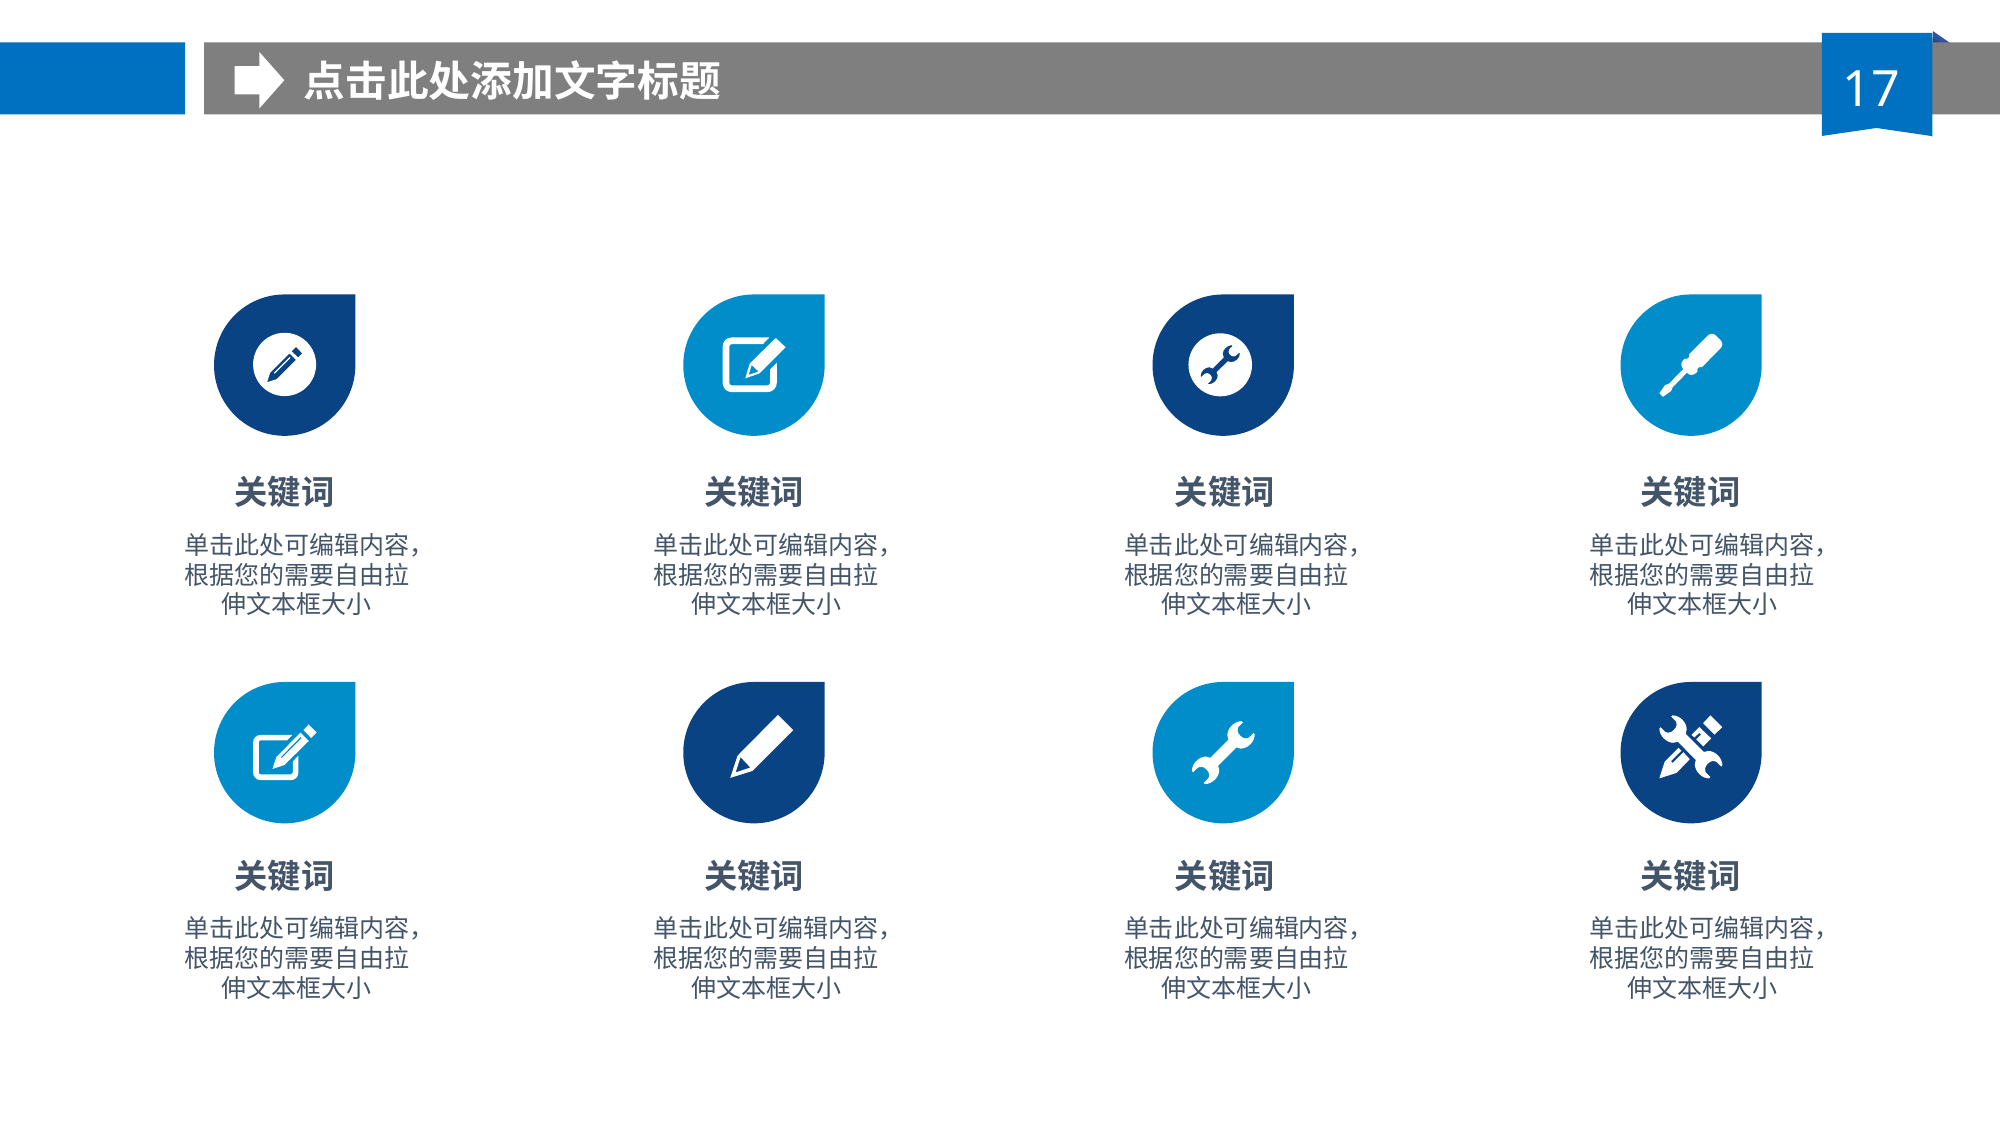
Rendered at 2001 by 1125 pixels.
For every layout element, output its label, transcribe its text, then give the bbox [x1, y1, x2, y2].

text_box 关键词 [1498, 471, 1883, 512]
text_box [303, 724, 317, 739]
text_box 关键词 [92, 855, 477, 896]
text_box 单击此处可编辑内容，根据您的需要自由拉伸文本框大小 [1123, 912, 1351, 1003]
text_box 关键词 [1032, 471, 1417, 512]
text_box [214, 294, 356, 436]
text_box 单击此处可编辑内容，根据您的需要自由拉伸文本框大小 [652, 529, 880, 620]
text_box [1620, 294, 1762, 436]
text_box [1933, 42, 2000, 115]
text_box [214, 681, 356, 824]
text_box 点击此处添加文字标题 [288, 47, 753, 112]
text_box 单击此处可编辑内容，根据您的需要自由拉伸文本框大小 [652, 912, 880, 1003]
text_box 单击此处可编辑内容，根据您的需要自由拉伸文本框大小 [183, 529, 411, 620]
text_box [253, 734, 299, 781]
text_box [1703, 715, 1723, 735]
text_box [272, 732, 309, 770]
text_box [1191, 721, 1255, 785]
text_box 关键词 [1032, 855, 1417, 896]
text_box [1659, 747, 1690, 779]
text_box [730, 714, 794, 778]
text_box 关键词 [92, 471, 477, 512]
text_box 单击此处可编辑内容，根据您的需要自由拉伸文本框大小 [183, 912, 411, 1003]
text_box [0, 42, 186, 115]
text_box 17 [1822, 49, 1933, 193]
text_box [253, 332, 317, 397]
text_box [234, 52, 285, 109]
text_box 关键词 [562, 855, 946, 896]
text_box [683, 294, 825, 436]
text_box 单击此处可编辑内容，根据您的需要自由拉伸文本框大小 [1588, 912, 1816, 1003]
text_box [1620, 681, 1762, 824]
text_box [204, 42, 1821, 115]
text_box [1659, 333, 1723, 397]
text_box [683, 681, 825, 824]
text_box 关键词 [562, 471, 946, 512]
text_box 单击此处可编辑内容，根据您的需要自由拉伸文本框大小 [1123, 529, 1351, 620]
text_box [1821, 32, 1933, 136]
text_box [745, 337, 786, 379]
text_box [722, 337, 777, 393]
text_box [1932, 31, 1949, 42]
text_box 单击此处可编辑内容，根据您的需要自由拉伸文本框大小 [1588, 529, 1816, 620]
text_box [1659, 715, 1723, 779]
text_box [1188, 333, 1253, 397]
text_box [1152, 294, 1294, 436]
text_box [1691, 727, 1712, 747]
text_box 关键词 [1498, 855, 1883, 896]
text_box [1152, 681, 1294, 824]
